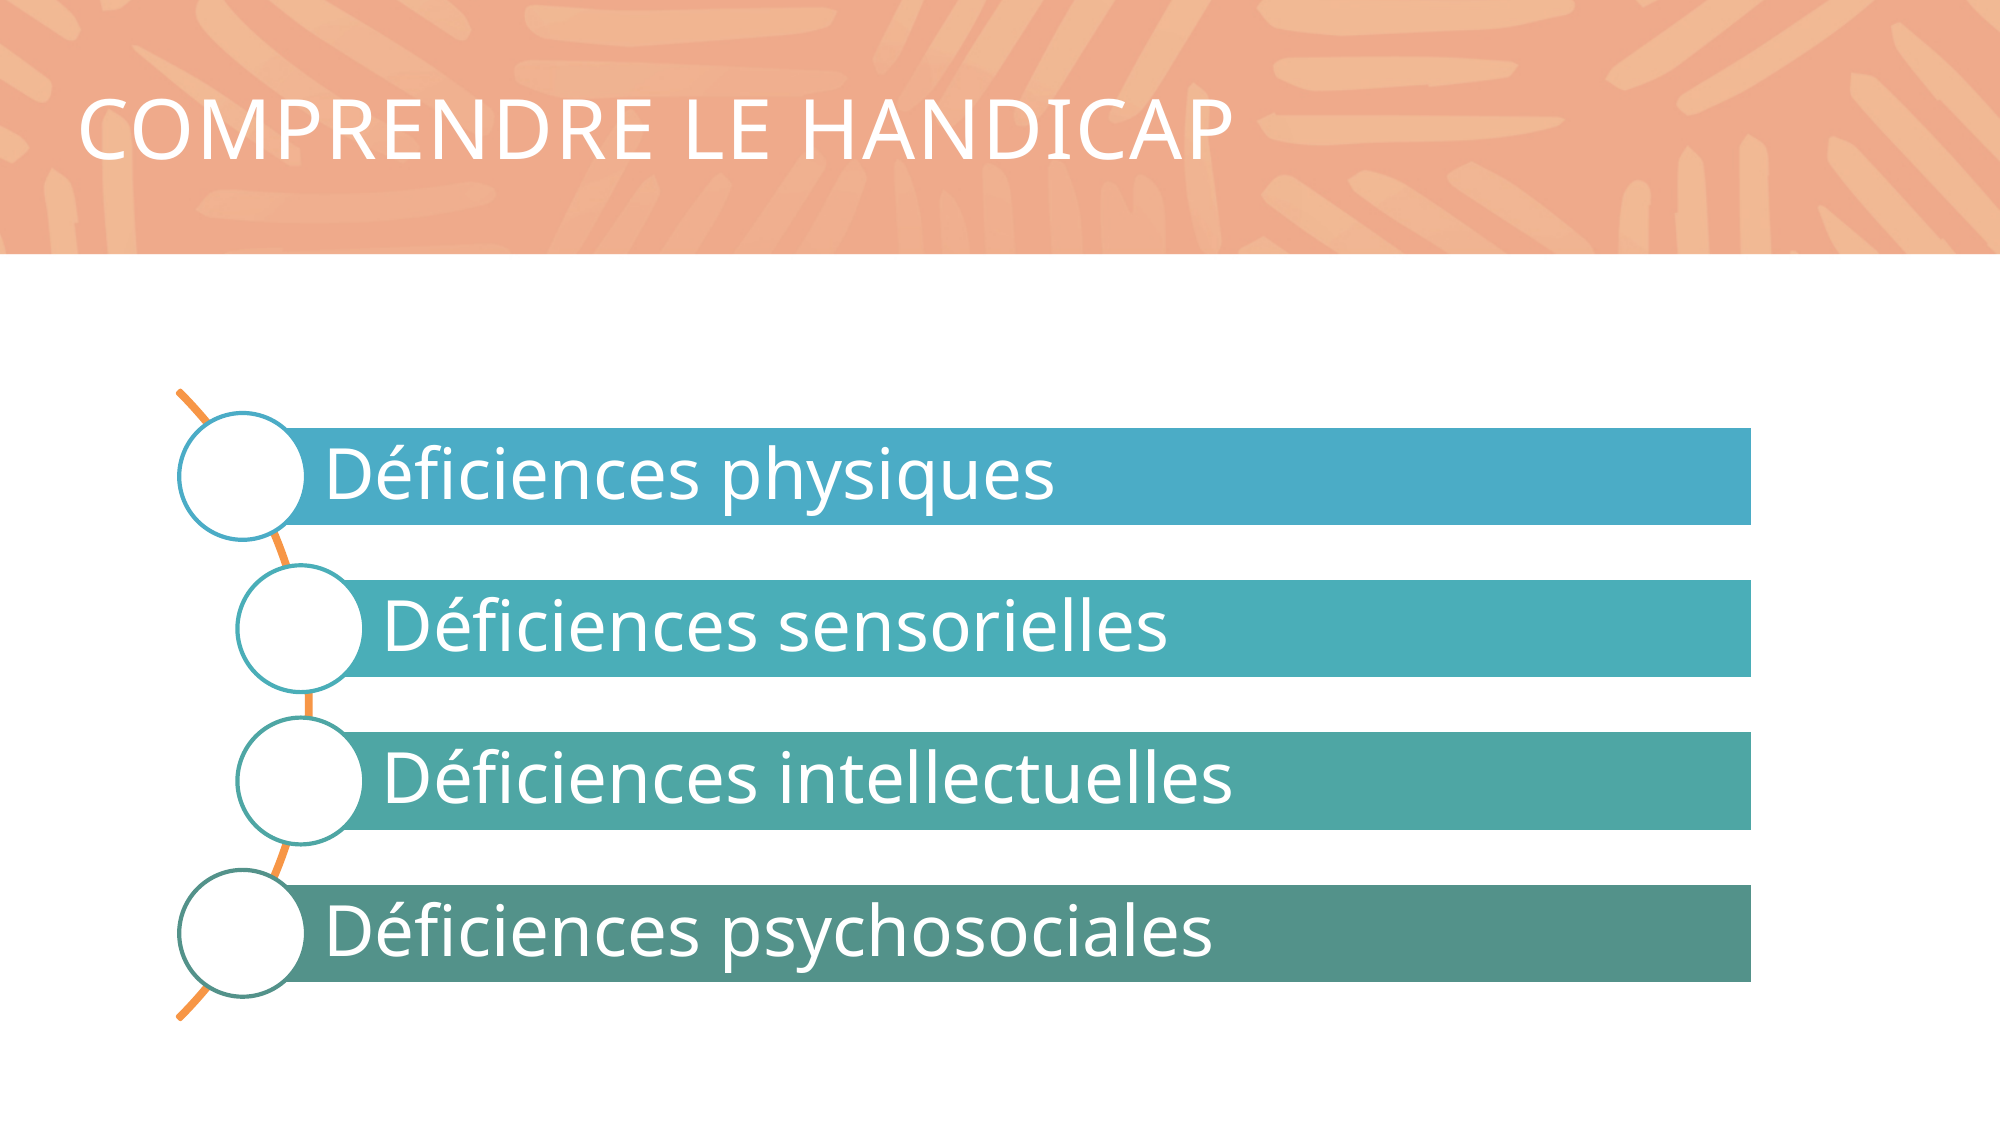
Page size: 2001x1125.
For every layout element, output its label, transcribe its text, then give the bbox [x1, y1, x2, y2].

text_box [235, 563, 367, 695]
text_box Déficiences physiques [283, 424, 1756, 529]
text_box [304, 694, 313, 716]
text_box [177, 867, 309, 999]
text_box [177, 410, 309, 542]
text_box [175, 388, 210, 424]
text_box [175, 986, 209, 1022]
text_box [271, 844, 290, 878]
text_box Déficiences psychosociales [283, 880, 1756, 986]
text_box Déficiences intellectuelles [341, 728, 1756, 834]
text_box [235, 715, 367, 847]
picture [0, 0, 2000, 1125]
text_box Comprendre le handicap [61, 33, 1938, 220]
text_box [271, 532, 290, 565]
text_box Déficiences sensorielles [342, 576, 1756, 681]
